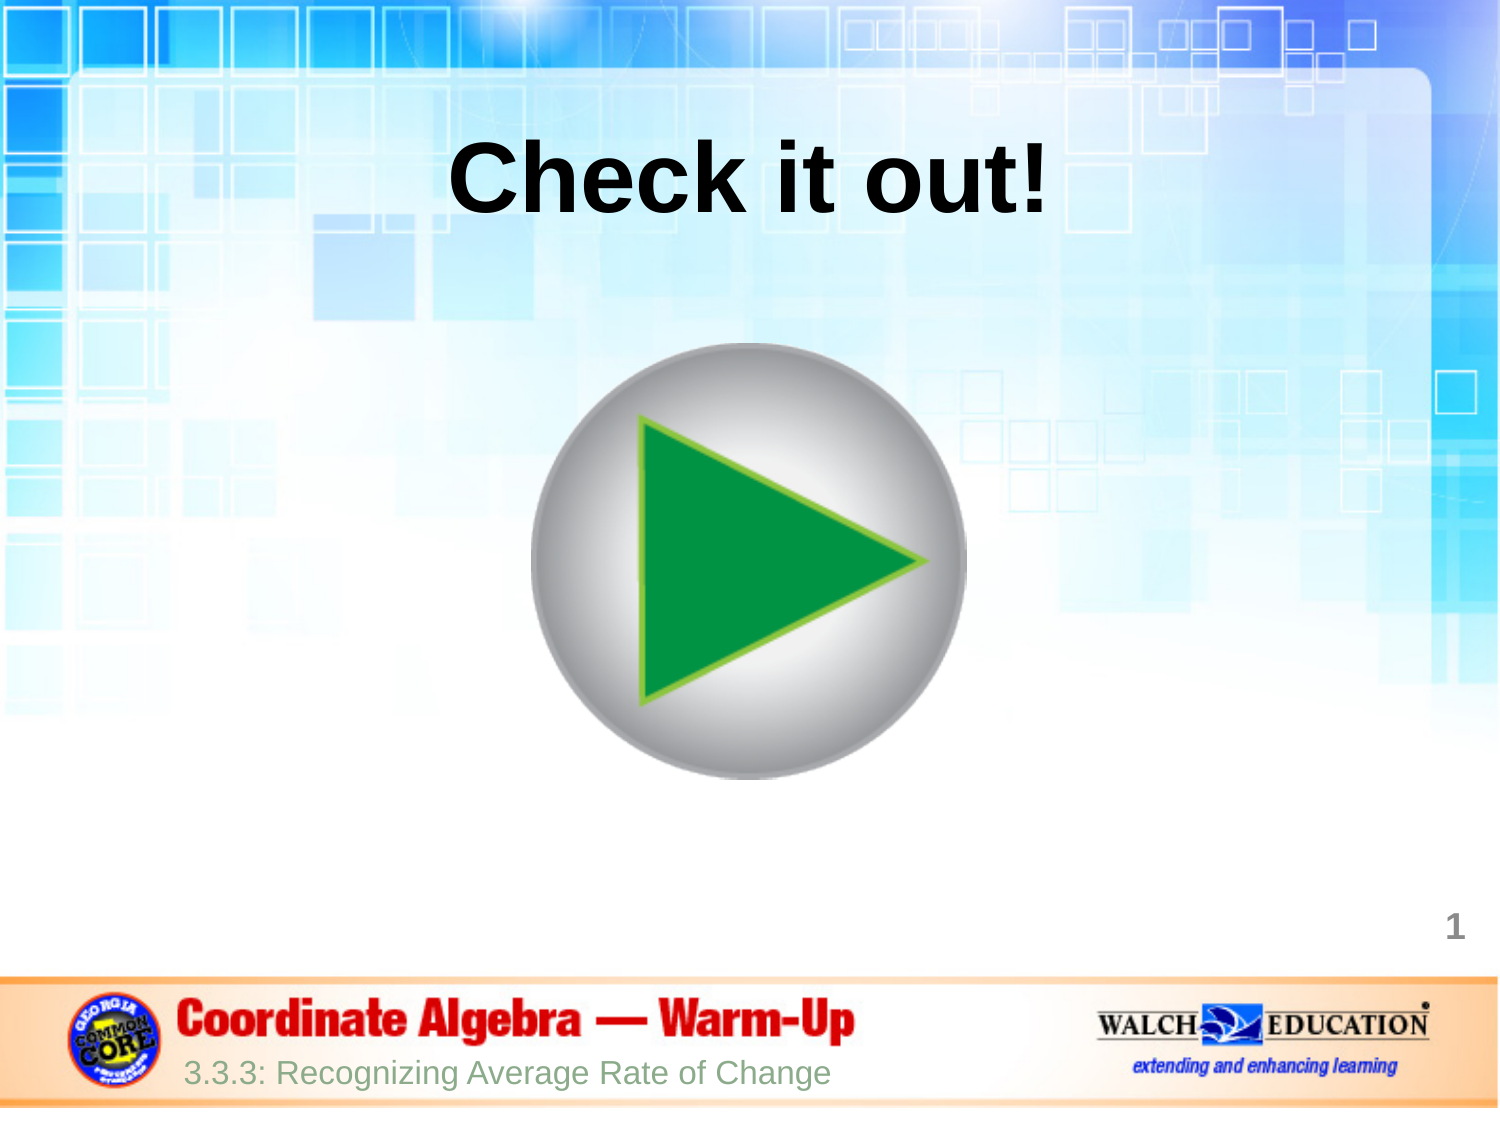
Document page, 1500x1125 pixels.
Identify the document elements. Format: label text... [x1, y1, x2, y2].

slide_number 1 [1361, 901, 1481, 949]
subtitle Check it out! [105, 105, 1394, 925]
footer 3.3.3: Recognizing Average Rate of Change [168, 1048, 1067, 1094]
picture [0, 0, 1500, 1108]
